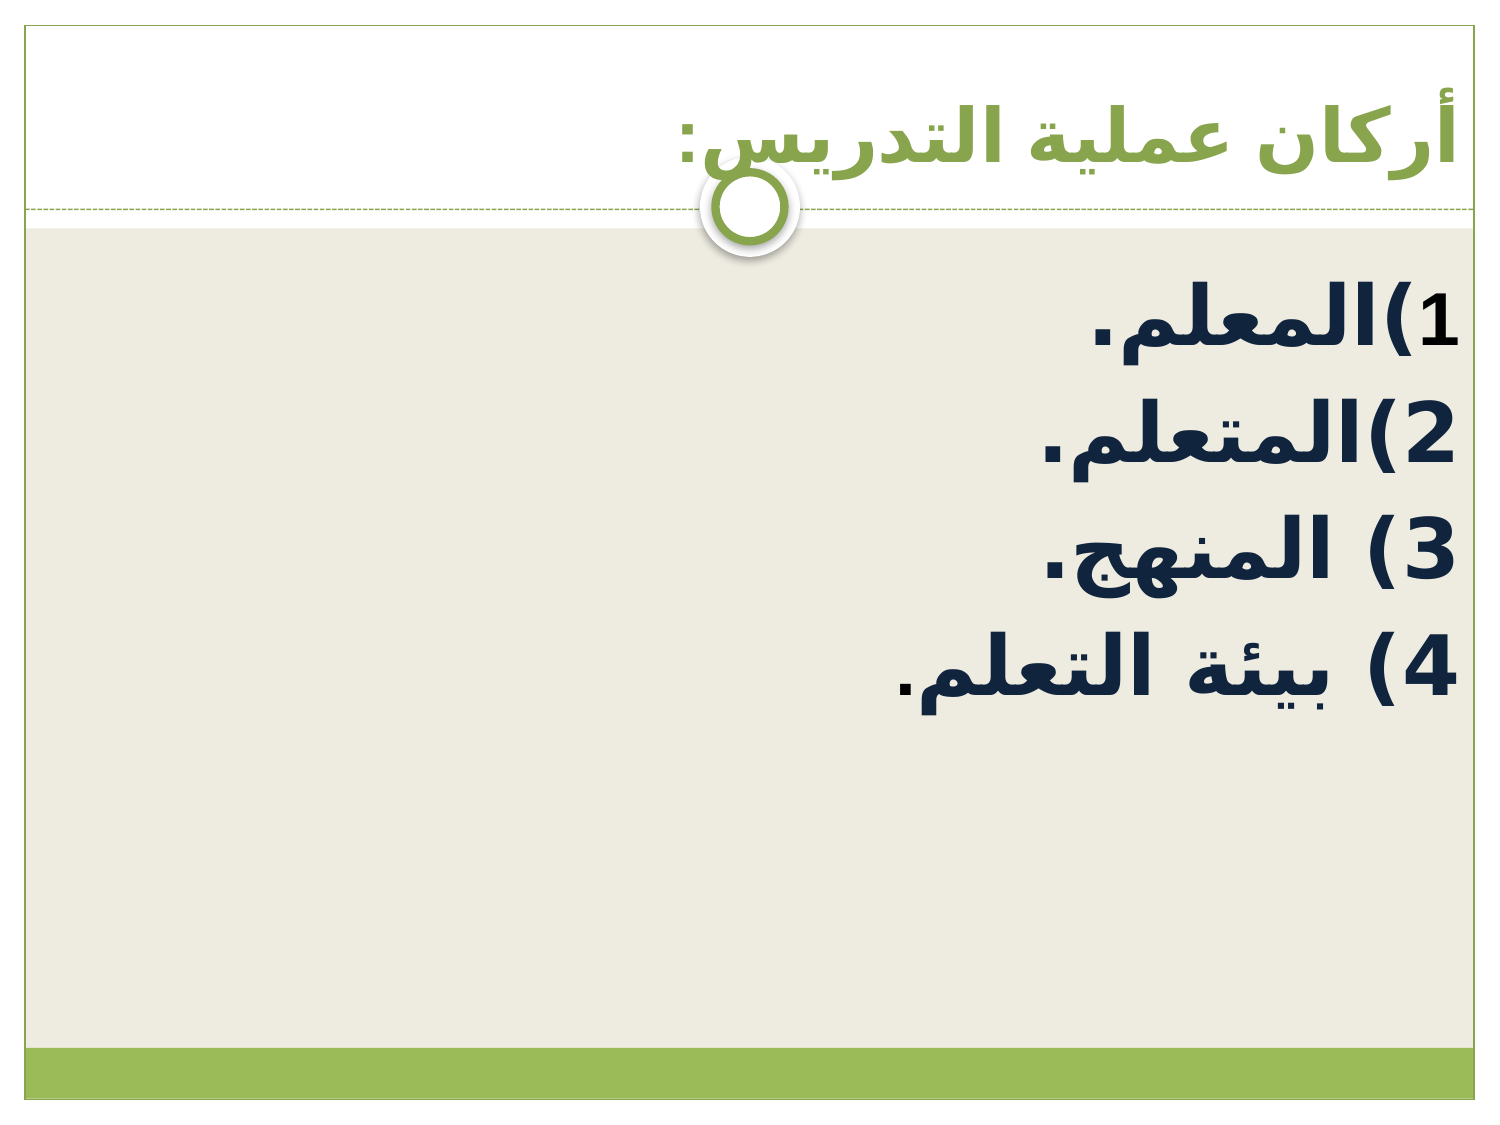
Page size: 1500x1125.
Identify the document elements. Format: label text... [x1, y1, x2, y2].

title أركان عملية التدريس: [50, 35, 1475, 185]
list 1)المعلم. 2)المتعلم. 3) المنهج. 4) بيئة التعلم. [50, 254, 1475, 799]
